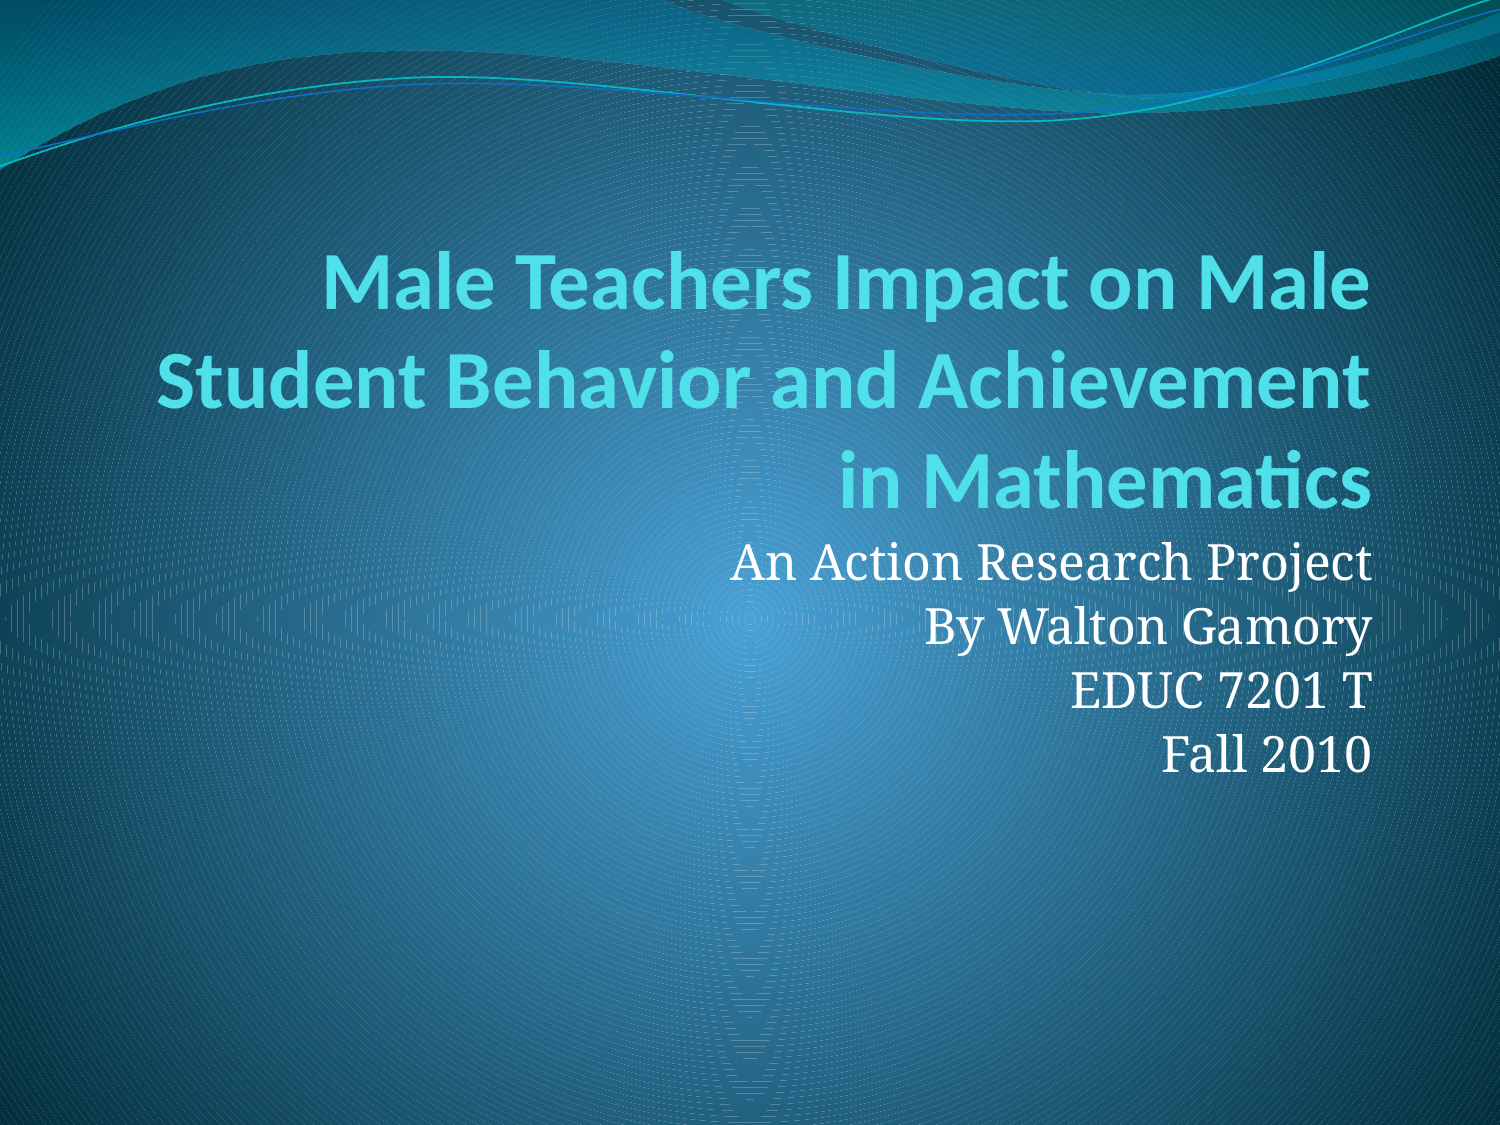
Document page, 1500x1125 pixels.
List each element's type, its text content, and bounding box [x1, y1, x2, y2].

title Male Teachers Impact on Male Student Behavior and Achievement in Mathematics [87, 224, 1376, 526]
subtitle An Action Research Project By Walton Gamory EDUC 7201 T Fall 2010 [87, 529, 1377, 818]
